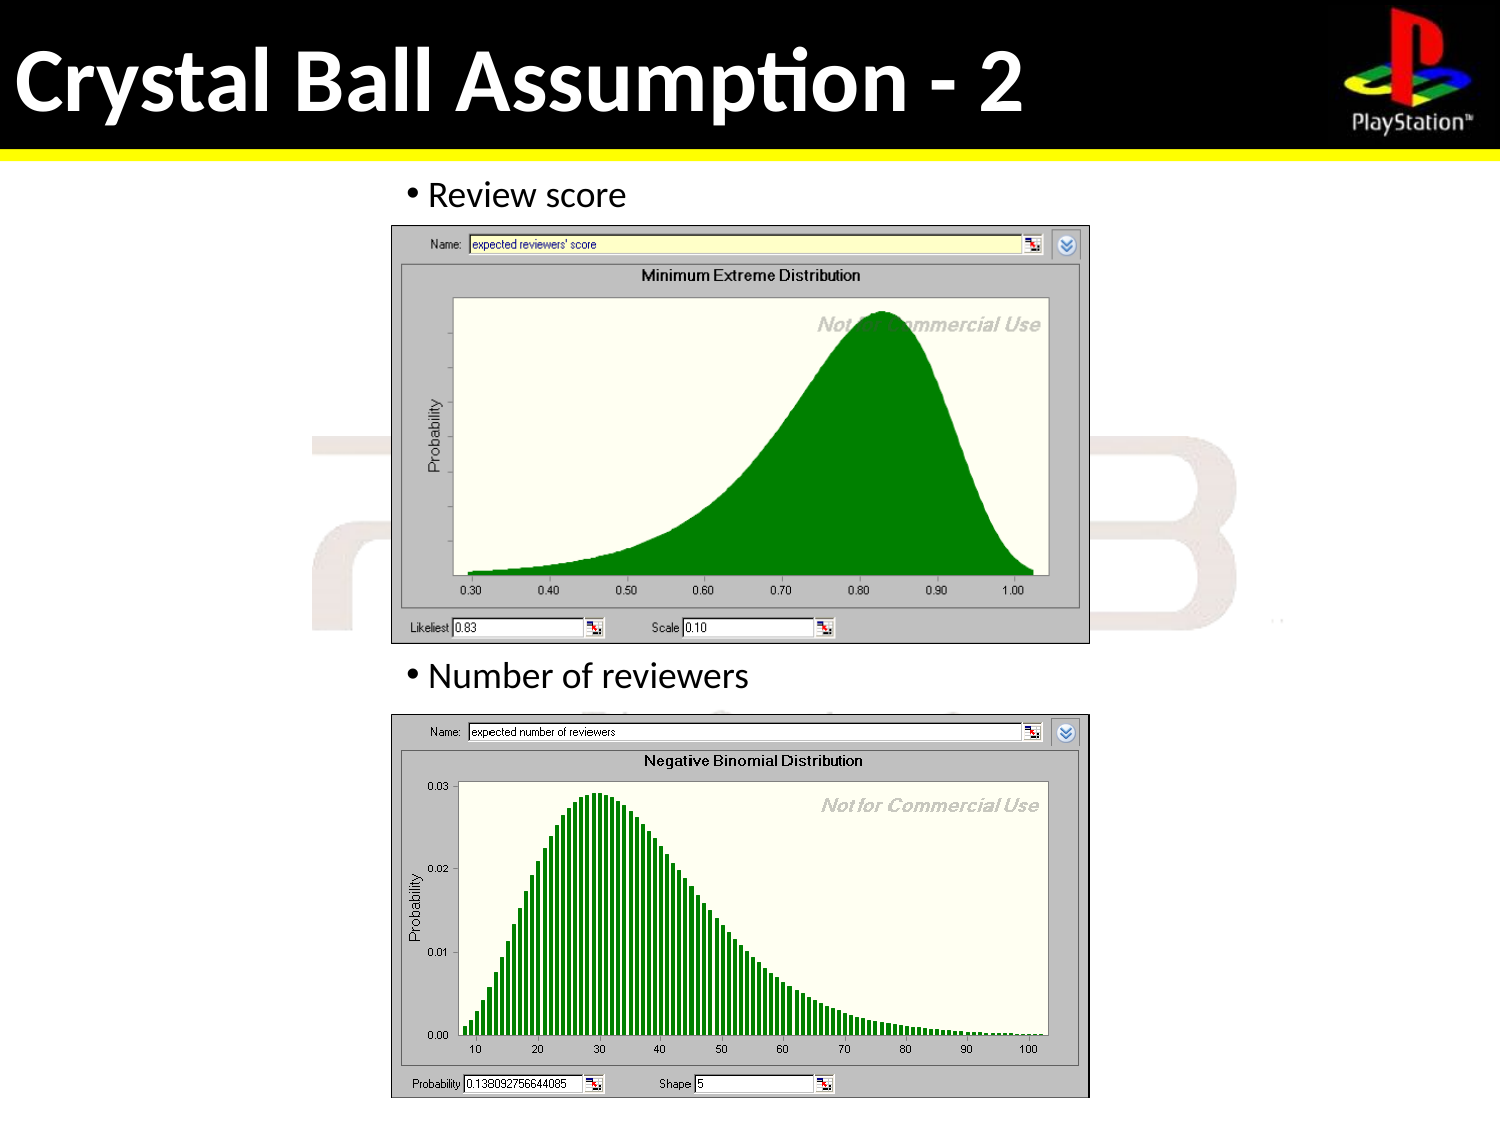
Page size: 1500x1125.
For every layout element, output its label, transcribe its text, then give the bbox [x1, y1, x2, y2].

text_box Number of reviewers [391, 651, 773, 704]
text_box Review score [391, 162, 722, 223]
picture [391, 225, 1090, 644]
title Crystal Ball Assumption - 2 [0, 0, 1350, 150]
picture [1350, 5, 1495, 145]
picture [391, 714, 1090, 1099]
